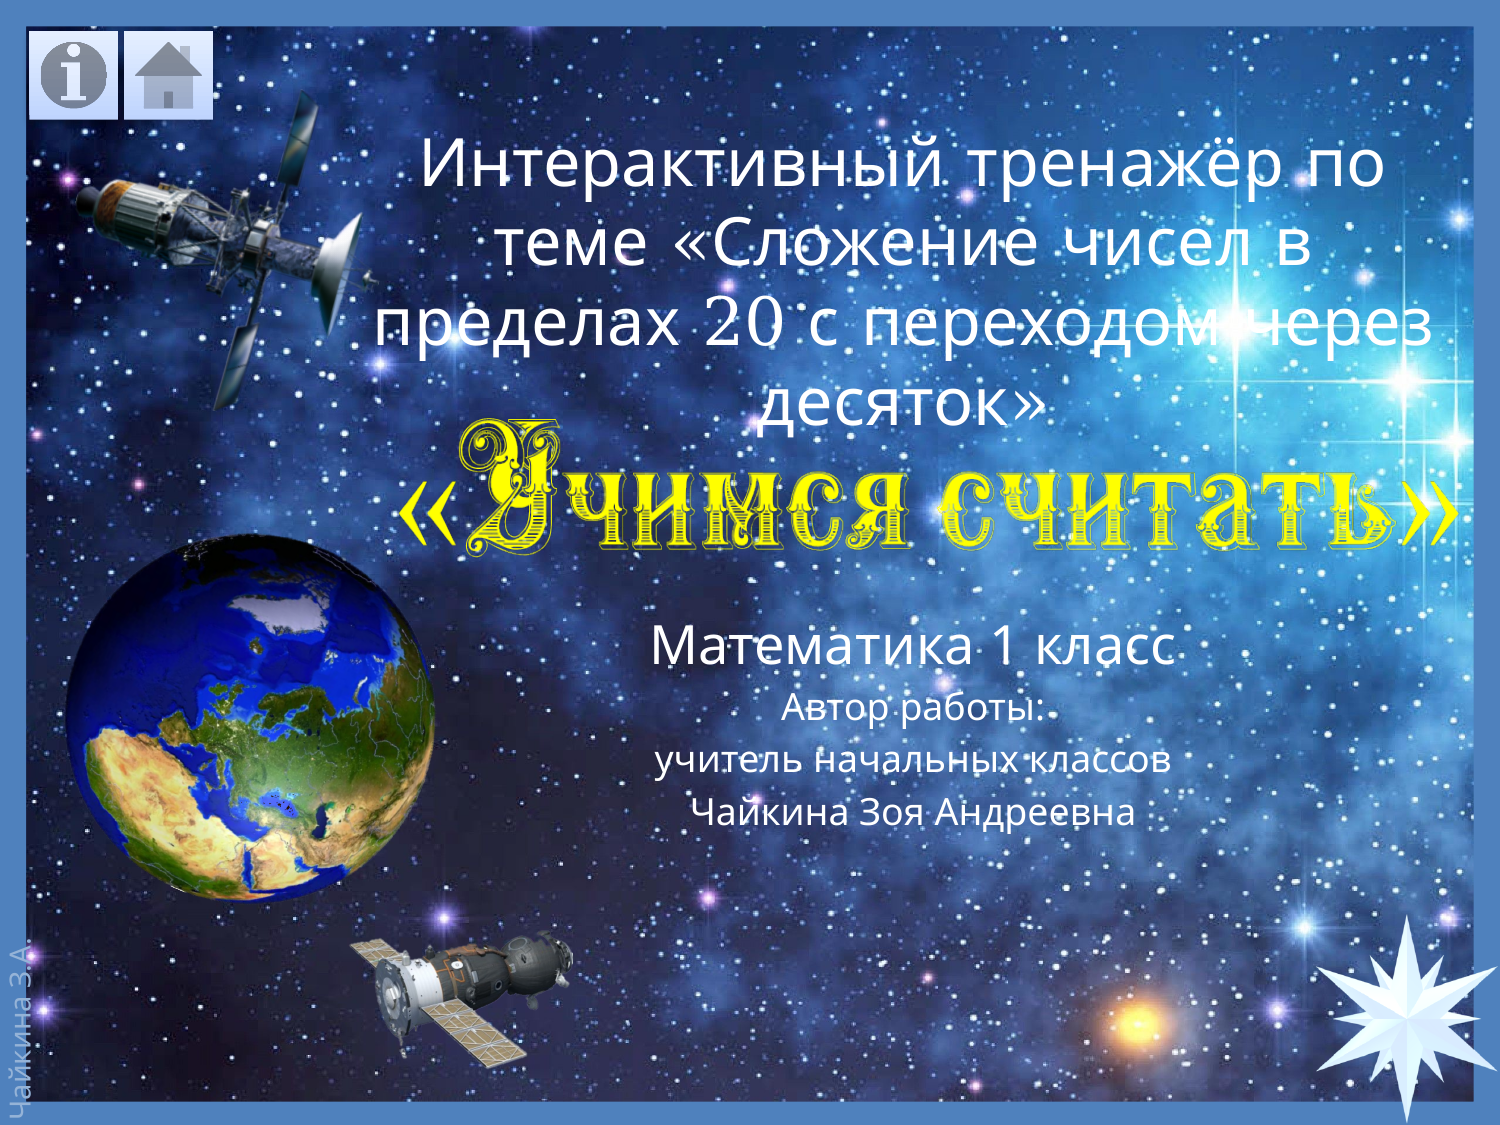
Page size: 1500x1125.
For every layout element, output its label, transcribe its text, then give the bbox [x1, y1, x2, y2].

text_box [29, 30, 119, 120]
picture [1, 27, 1499, 1125]
text_box [123, 30, 214, 120]
title Интерактивный тренажёр по теме «Сложение чисел в пределах 20 с переходом через десяток» [336, 238, 1471, 480]
subtitle Математика 1 класс Автор работы: учитель начальных классов Чайкина Зоя Андреевна [388, 602, 1439, 891]
